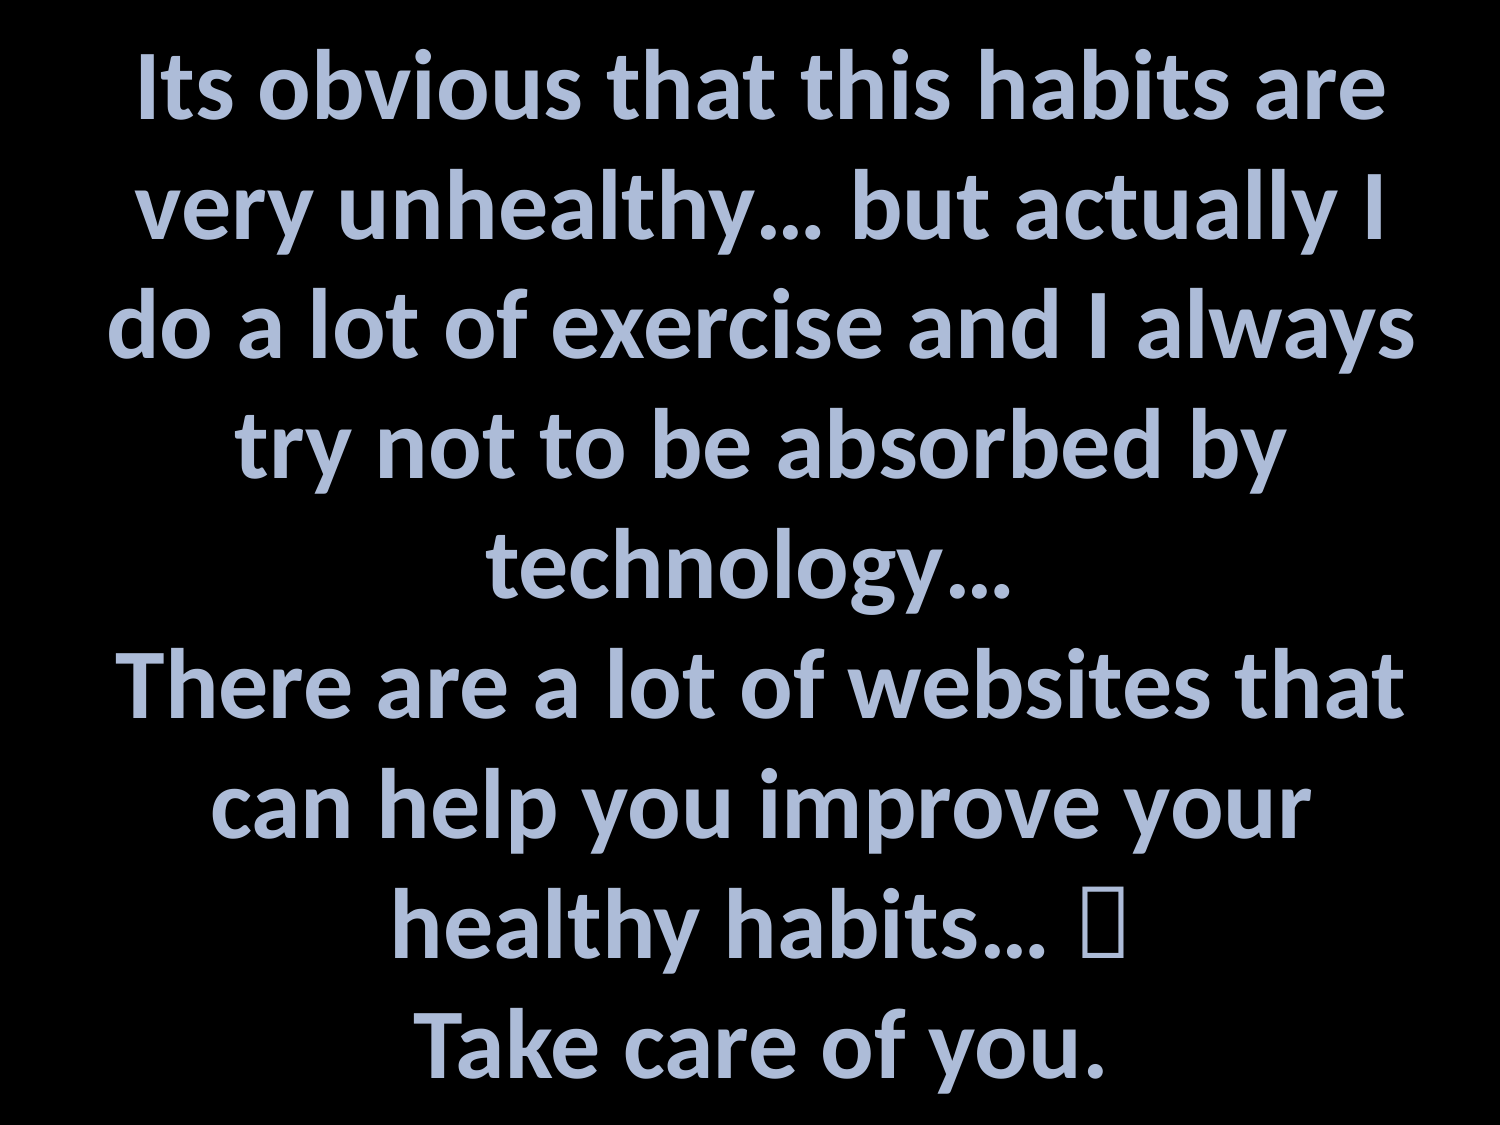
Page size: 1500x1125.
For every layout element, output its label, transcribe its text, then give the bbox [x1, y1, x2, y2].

text_box Its obvious that this habits are very unhealthy… but actually I do a lot of exercise and I always try not to be absorbed by technology… There are a lot of websites that can help you improve your healthy habits…  Take care of you. [70, 11, 1454, 1107]
